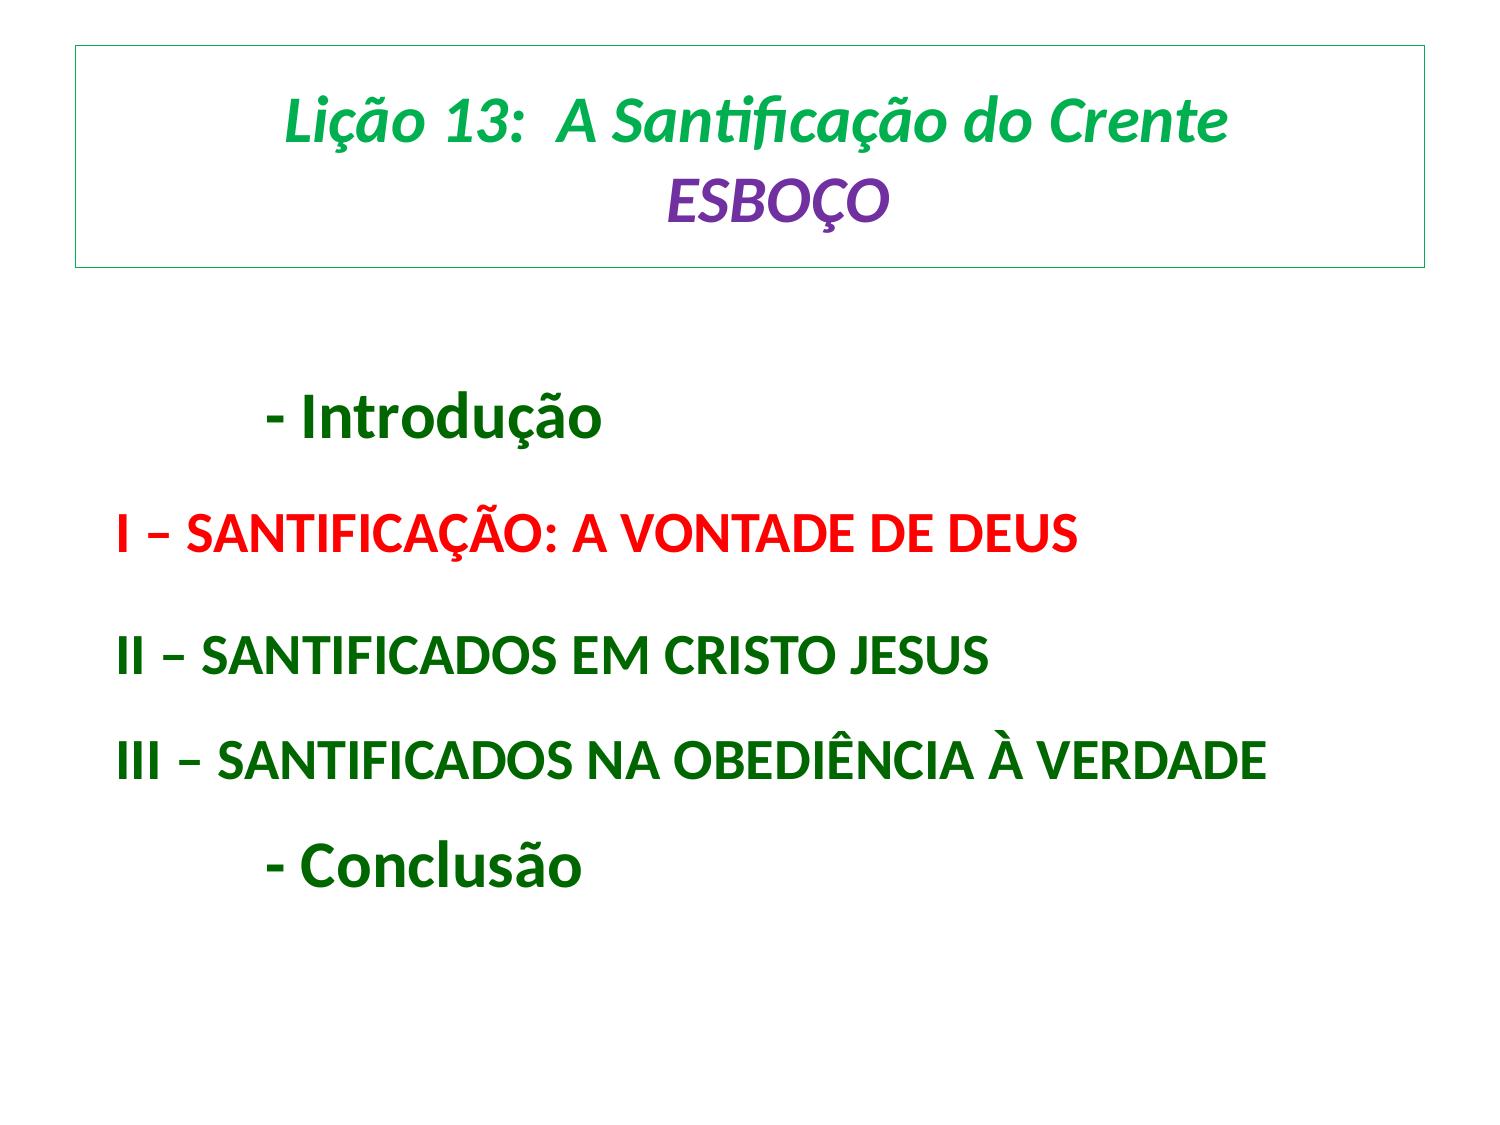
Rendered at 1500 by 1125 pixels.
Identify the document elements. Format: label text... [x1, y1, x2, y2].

list - Introdução I – SANTIFICAÇÃO: A VONTADE DE DEUS II – SANTIFICADOS EM CRISTO JESUS III – SANTIFICADOS NA OBEDIÊNCIA À VERDADE - Conclusão [100, 314, 1424, 975]
title Lição 13: A Santificação do Crente ESBOÇO [75, 45, 1425, 268]
